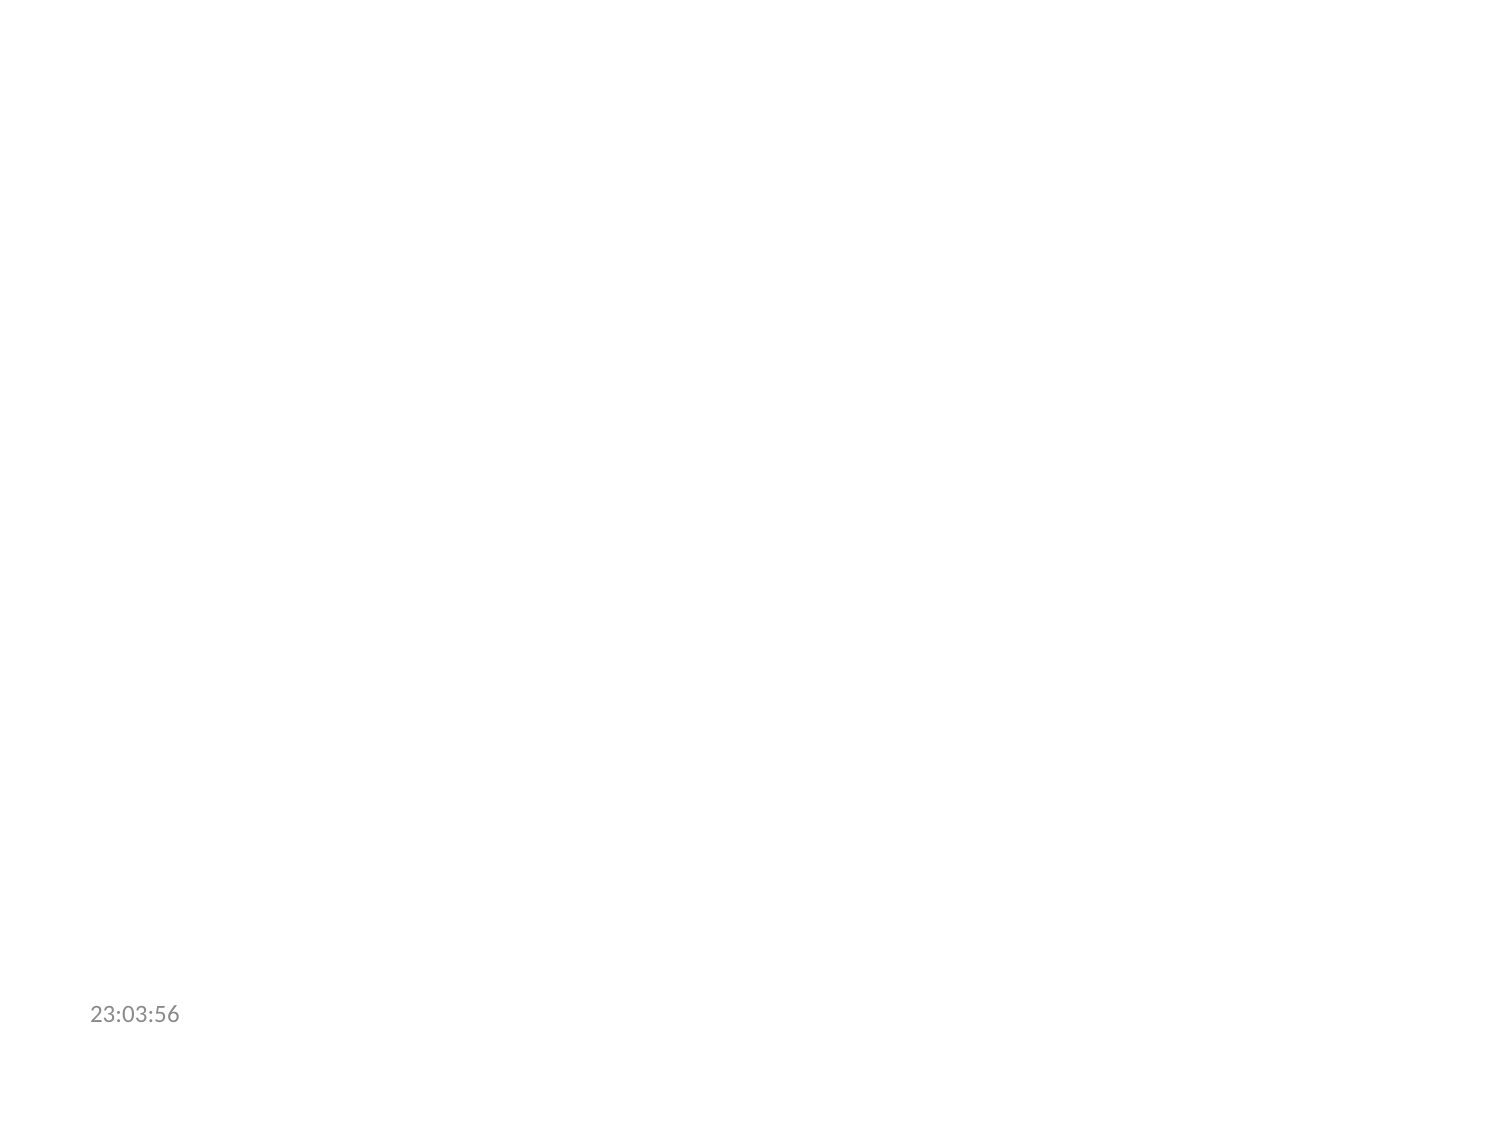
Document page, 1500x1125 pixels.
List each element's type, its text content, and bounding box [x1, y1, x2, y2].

text_box 15:35:09 [75, 982, 425, 1043]
